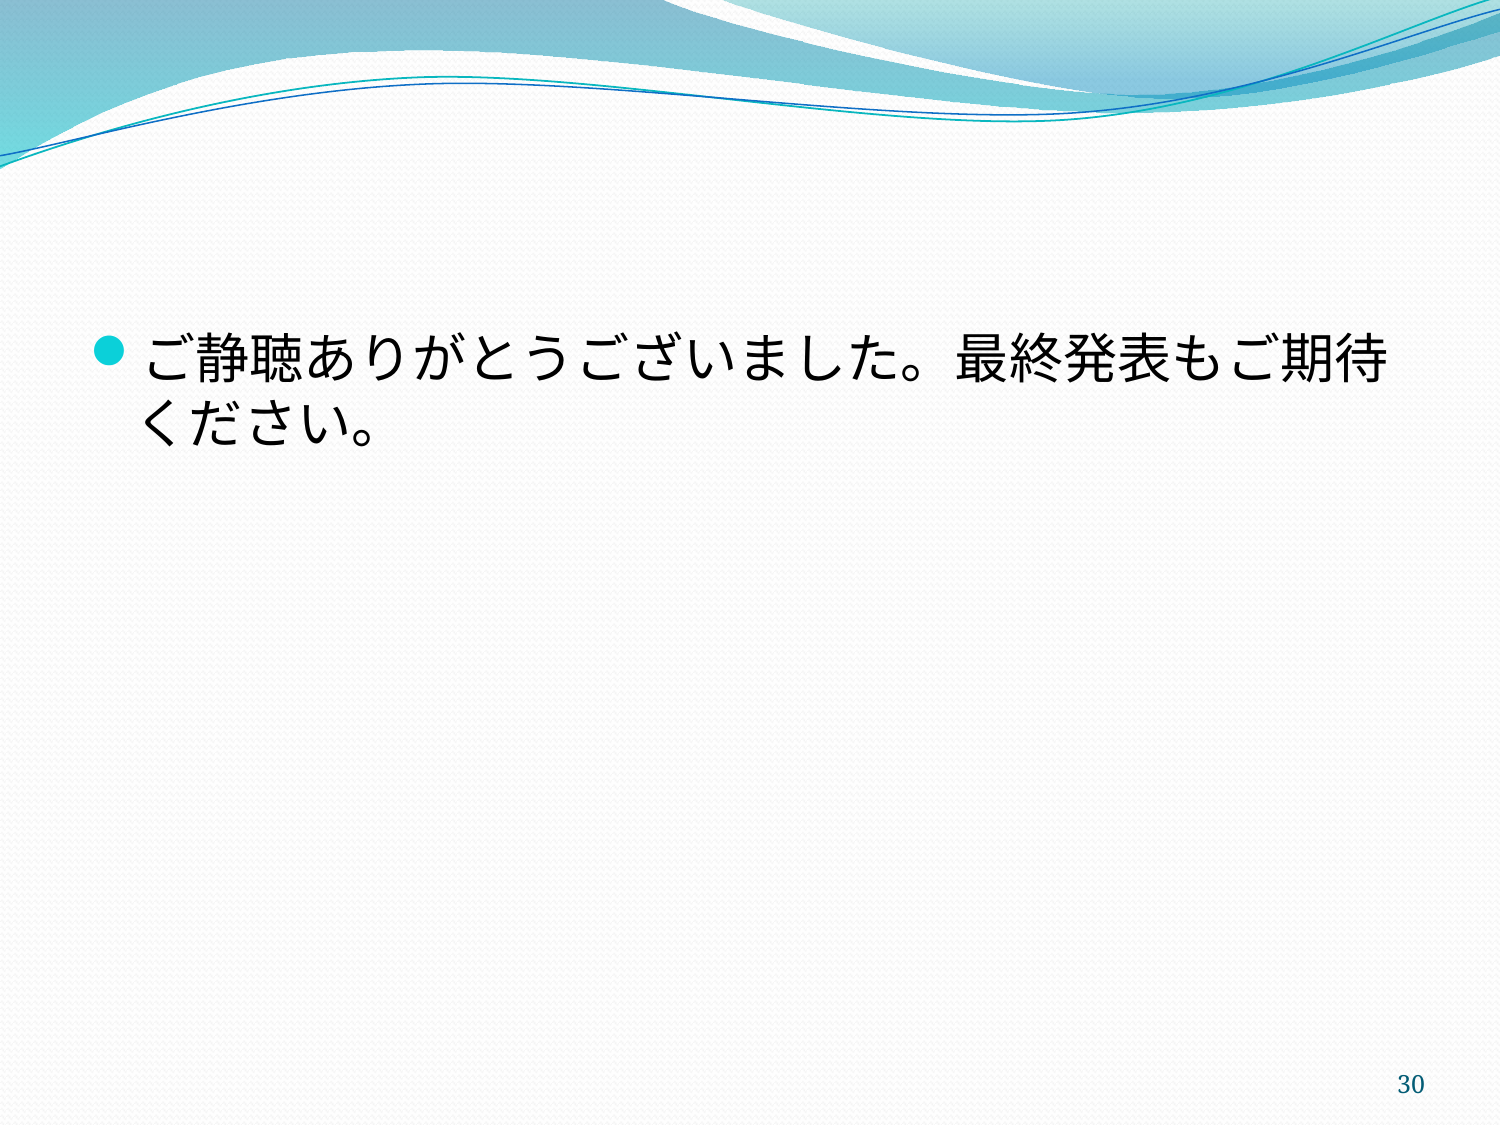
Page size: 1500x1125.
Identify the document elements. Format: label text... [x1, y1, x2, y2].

slide_number 30 [1299, 1042, 1425, 1103]
list ご静聴ありがとうございました。最終発表もご期待ください。 [75, 317, 1425, 1038]
